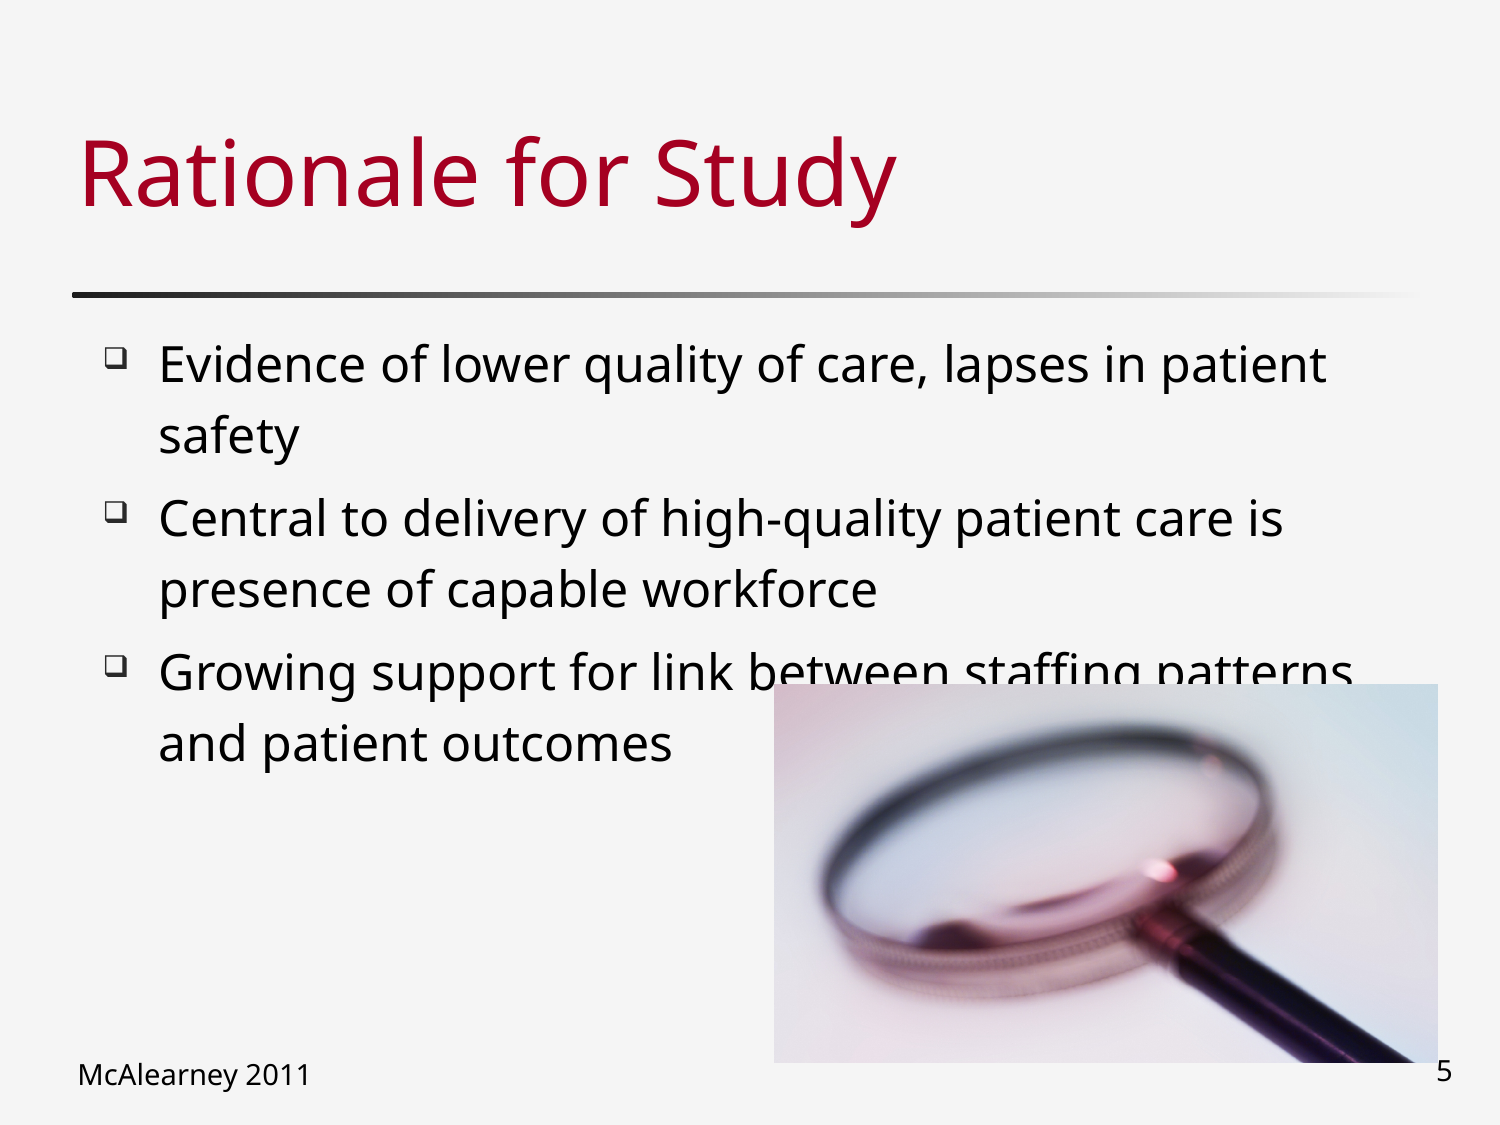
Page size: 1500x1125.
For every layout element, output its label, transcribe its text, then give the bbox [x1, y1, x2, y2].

title Rationale for Study [62, 49, 1342, 291]
list Evidence of lower quality of care, lapses in patient safety Central to delivery of high-quality patient care is presence of capable workforce Growing support for link between staffing patterns and patient outcomes [87, 312, 1451, 726]
footer McAlearney 2011 [62, 1023, 1076, 1100]
slide_number 5 [1154, 1023, 1468, 1100]
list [774, 683, 1438, 1063]
